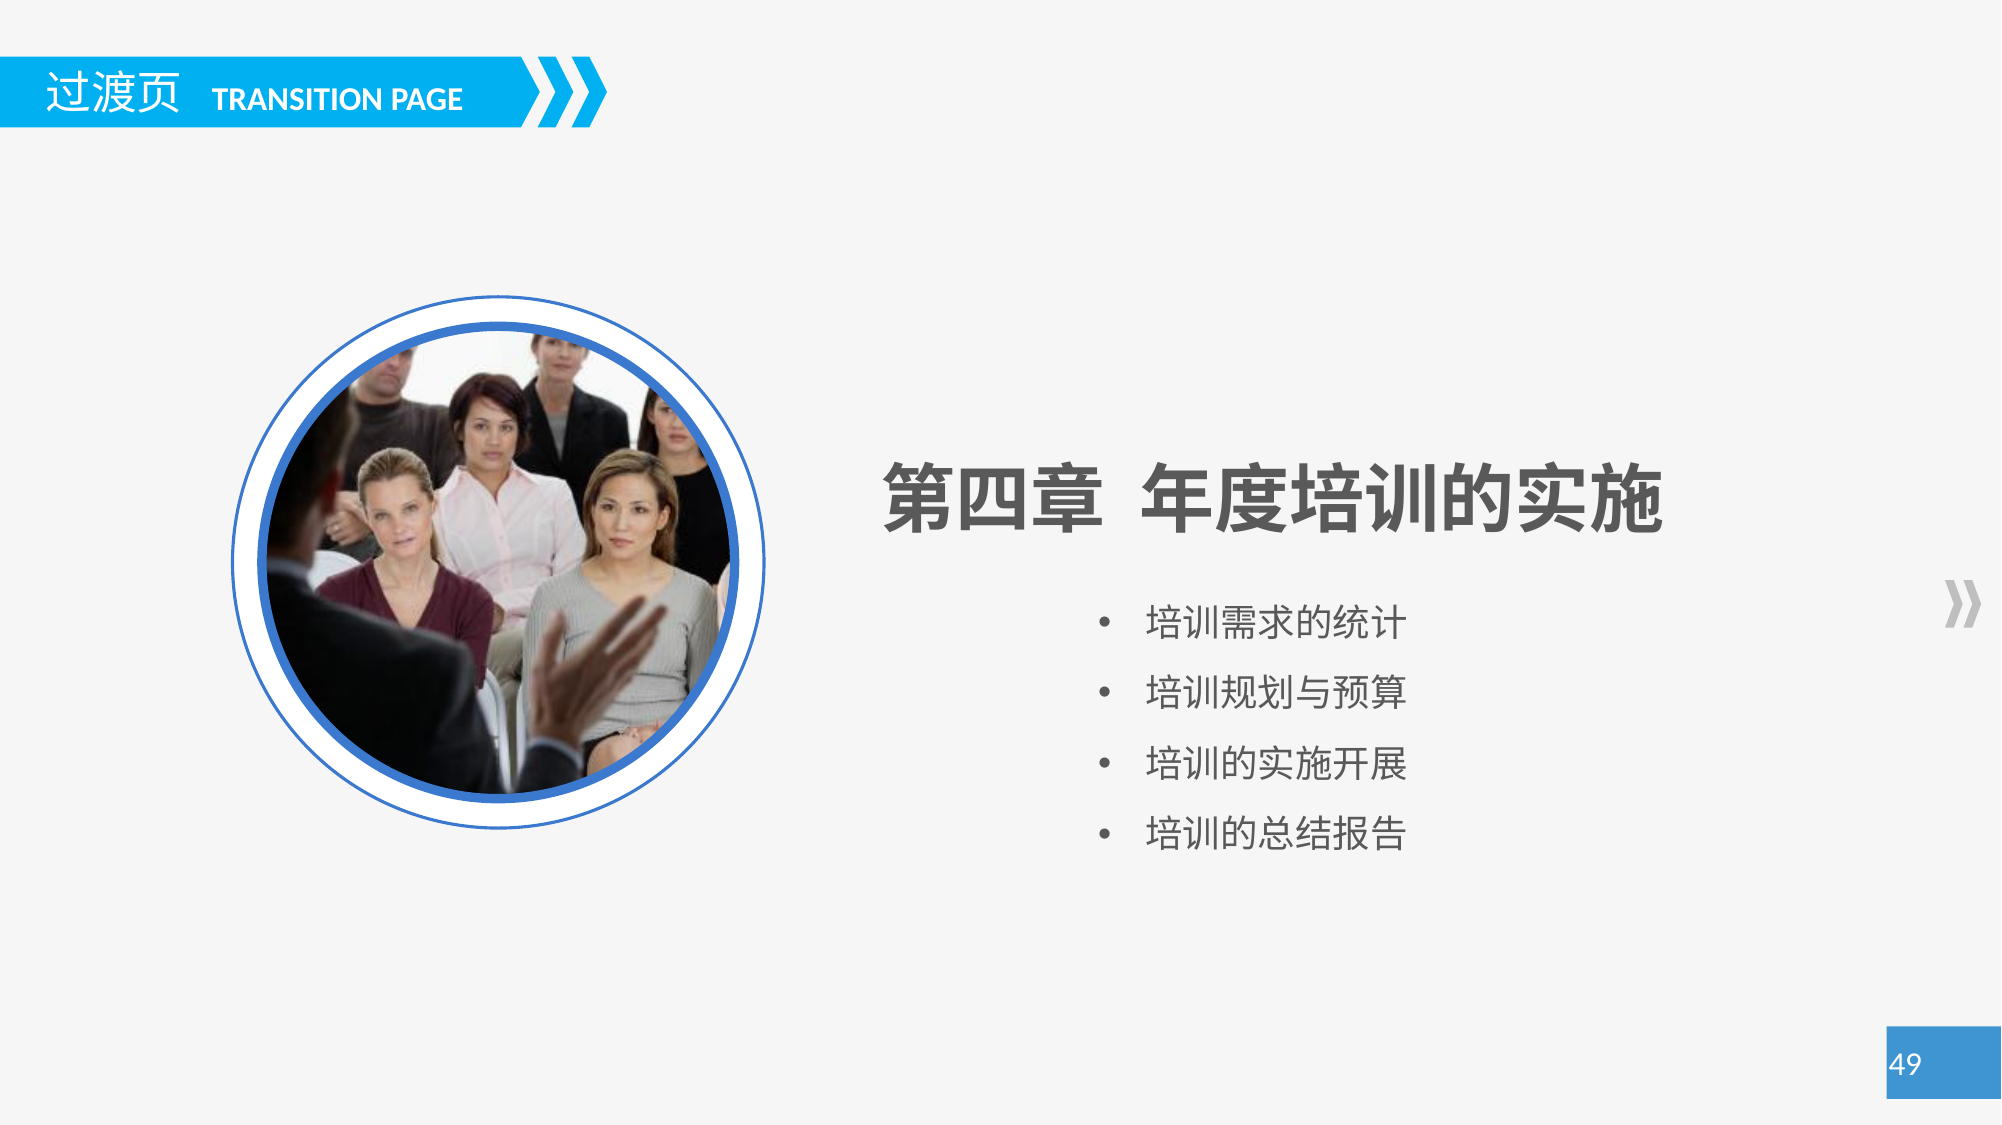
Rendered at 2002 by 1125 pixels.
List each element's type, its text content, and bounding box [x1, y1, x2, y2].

text_box 培训规划与预算 [1083, 661, 1674, 722]
text_box 第四章 年度培训的实施 [835, 444, 1710, 549]
text_box [259, 324, 737, 801]
text_box 培训需求的统计 [1083, 591, 1674, 652]
text_box 培训的实施开展 [1083, 732, 1674, 793]
text_box 培训的总结报告 [1083, 803, 1674, 863]
